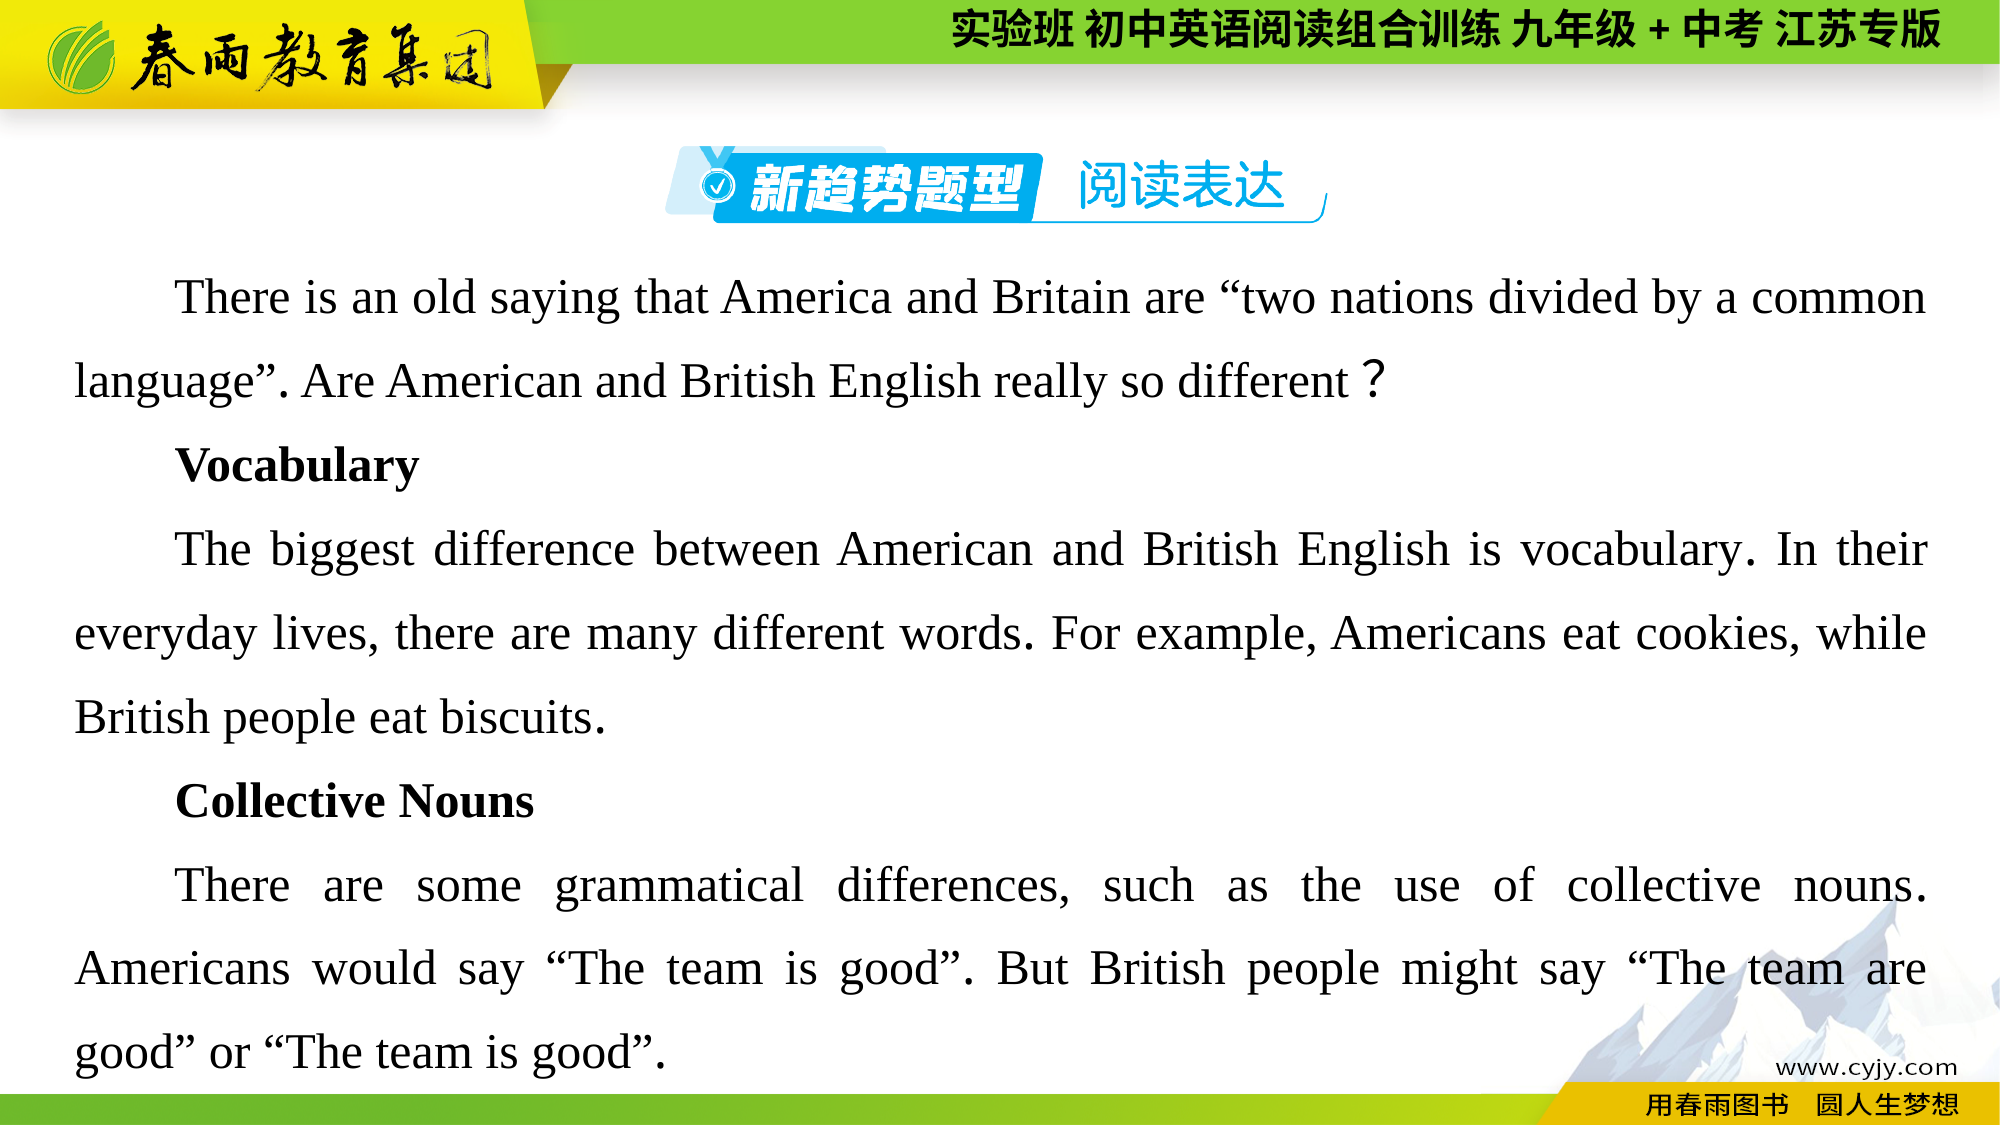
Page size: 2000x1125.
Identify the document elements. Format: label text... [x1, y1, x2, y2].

picture [0, 0, 2000, 1125]
list There is an old saying that America and Britain are “two nations divided by a common language”. Are American and British English really so different？ Vocabulary The biggest difference between American and British English is vocabulary. In their everyday lives, there are many different words. For example, Americans eat cookies, while British people eat biscuits. Collective Nouns There are some grammatical differences, such as the use of collective nouns. Americans would say “The team is good”. But British people might say “The team are good” or “The team is good”. [59, 231, 1944, 1086]
